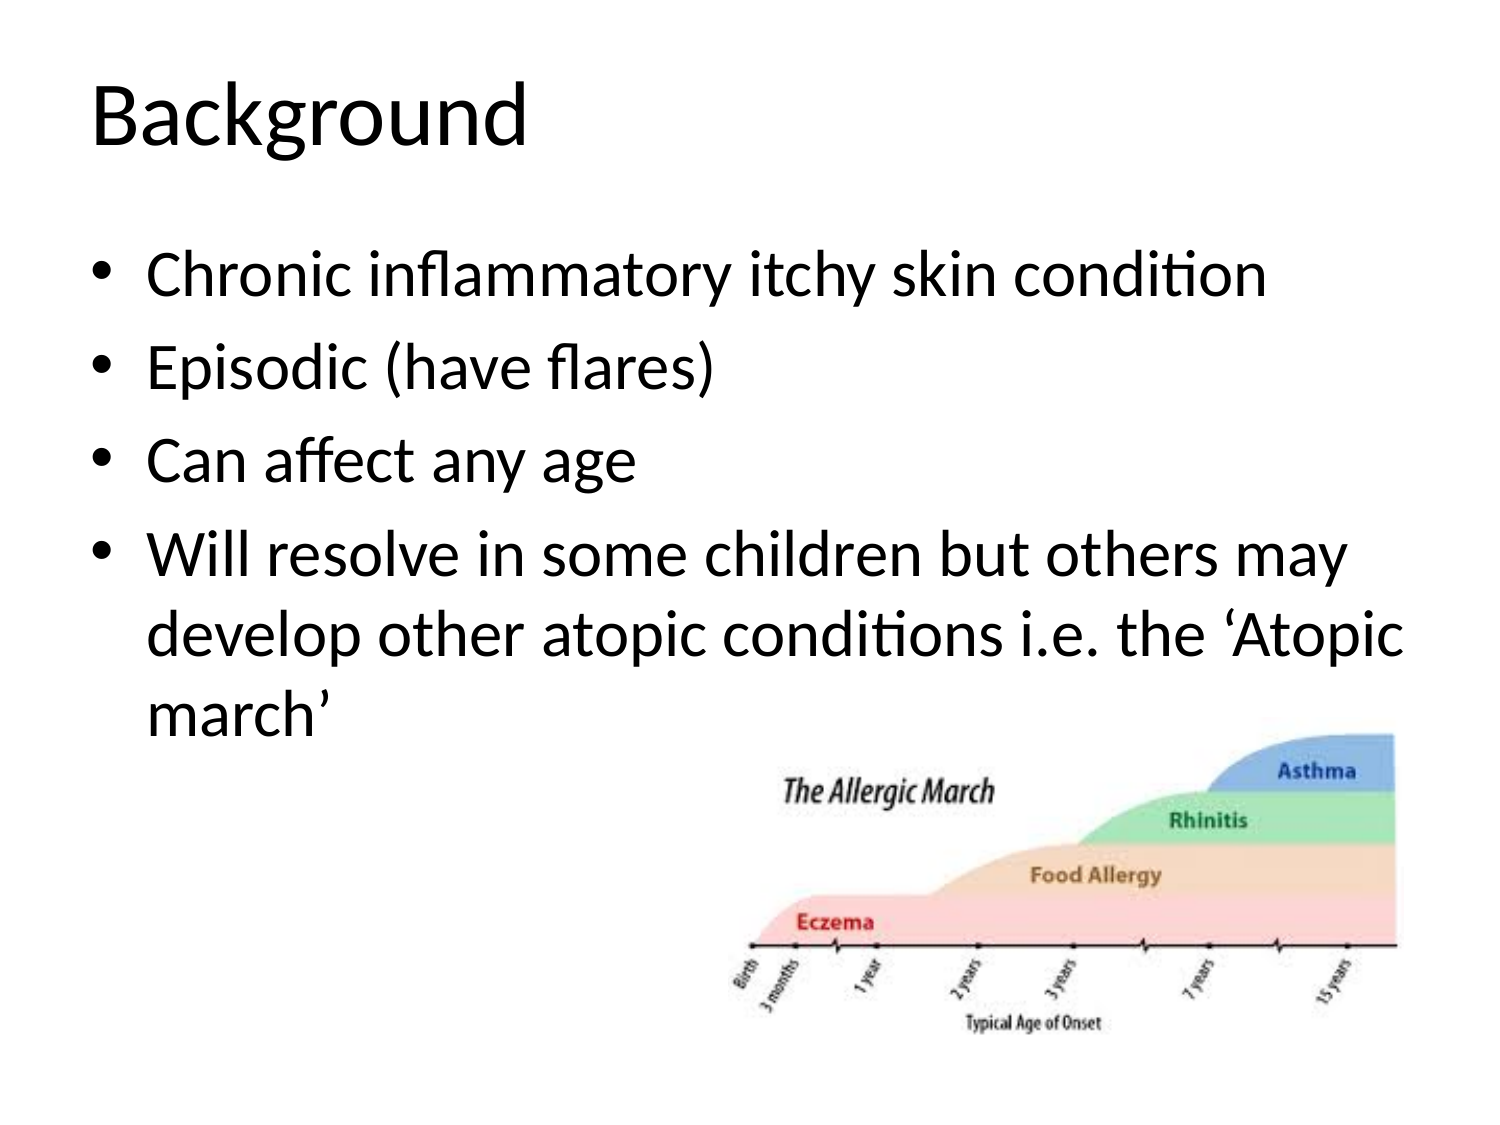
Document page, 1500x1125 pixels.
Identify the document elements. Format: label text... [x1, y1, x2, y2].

picture [727, 717, 1404, 1042]
title Background [75, 45, 1425, 173]
list Chronic inflammatory itchy skin condition Episodic (have flares) Can affect any age Will resolve in some children but others may develop other atopic conditions i.e. the ‘Atopic march’ [75, 222, 1425, 1005]
